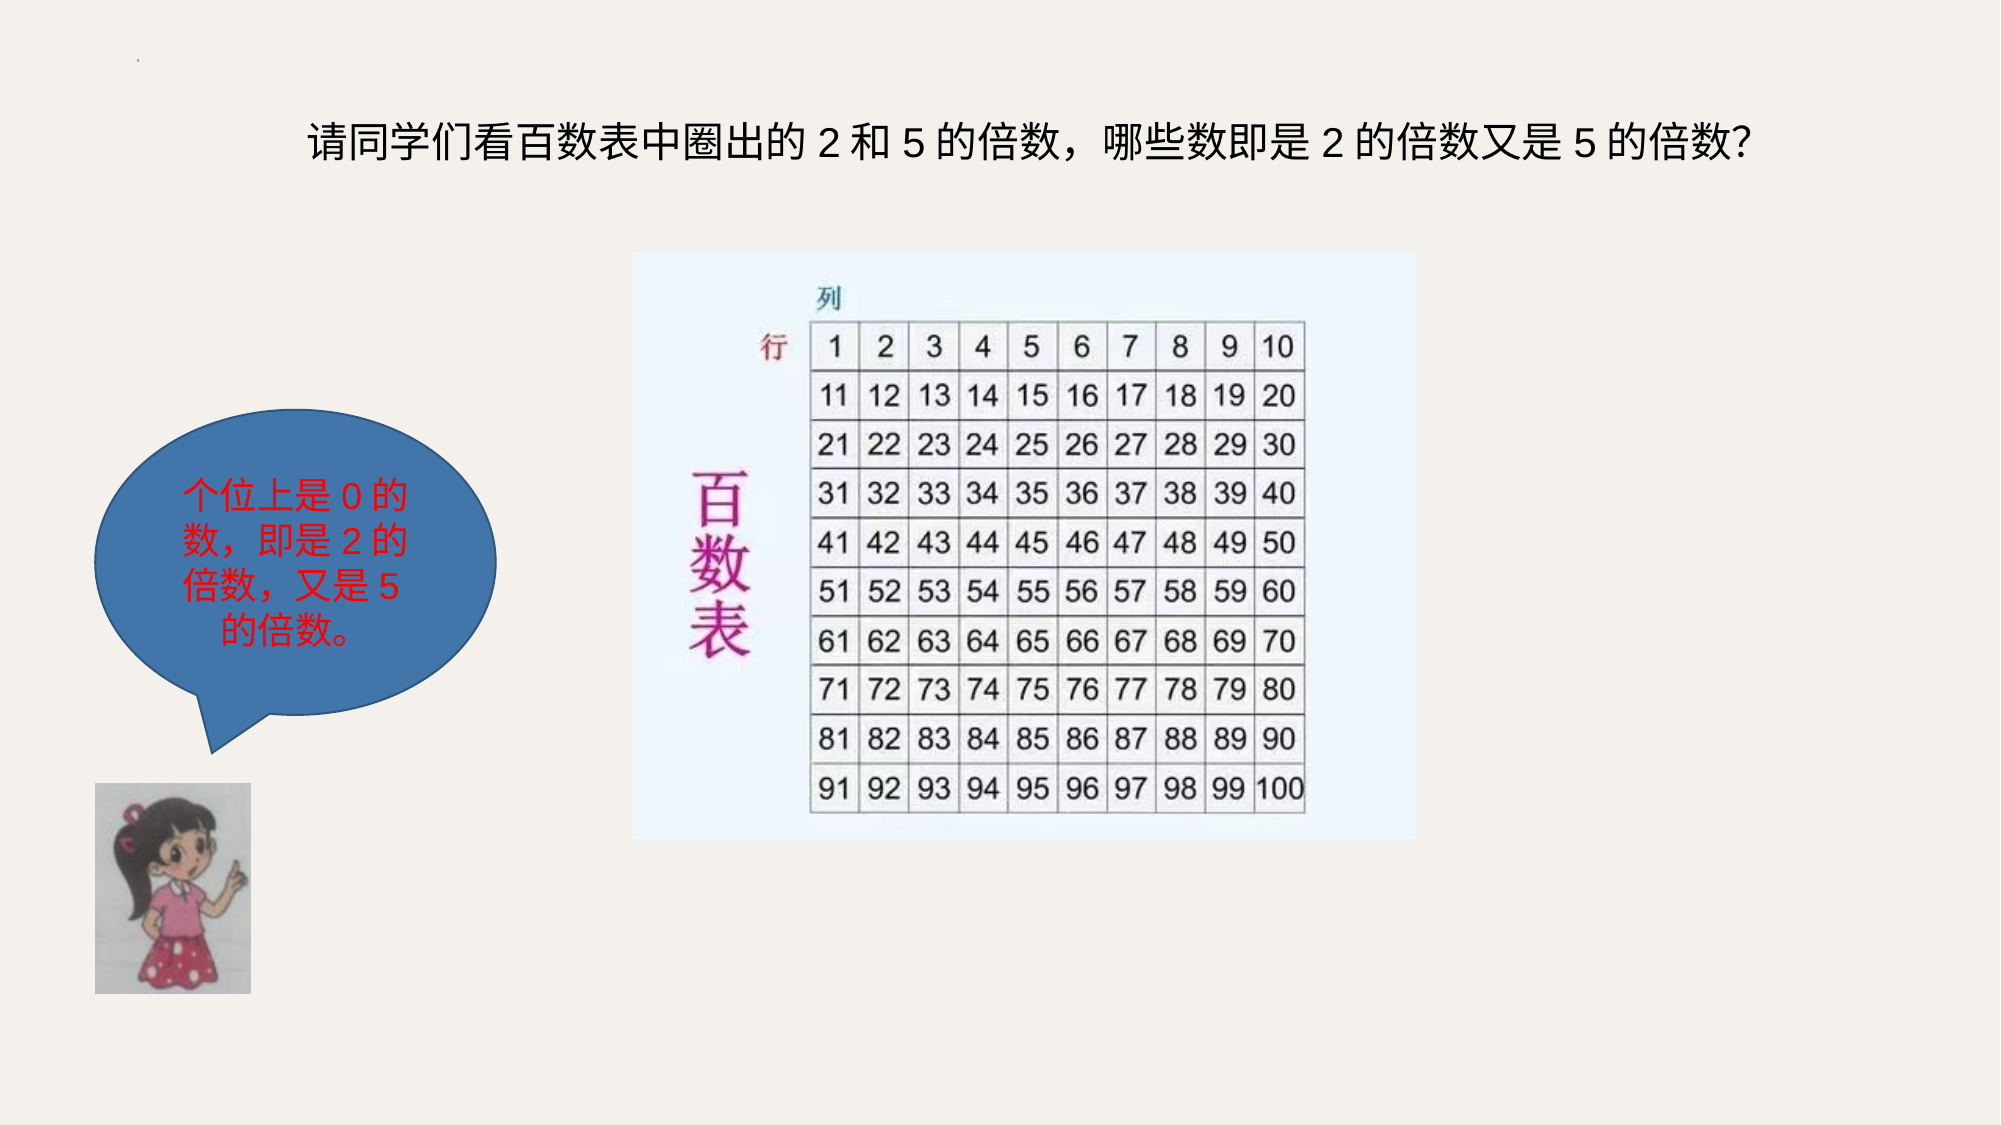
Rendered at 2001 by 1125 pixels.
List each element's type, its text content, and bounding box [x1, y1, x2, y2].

text_box 请同学们看百数表中圈出的2和5的倍数，哪些数即是2的倍数又是5的倍数？ [291, 108, 1756, 173]
picture [632, 252, 1415, 839]
picture [95, 783, 251, 994]
text_box 个位上是0的数，即是2的倍数，又是5的倍数。 [94, 408, 497, 755]
